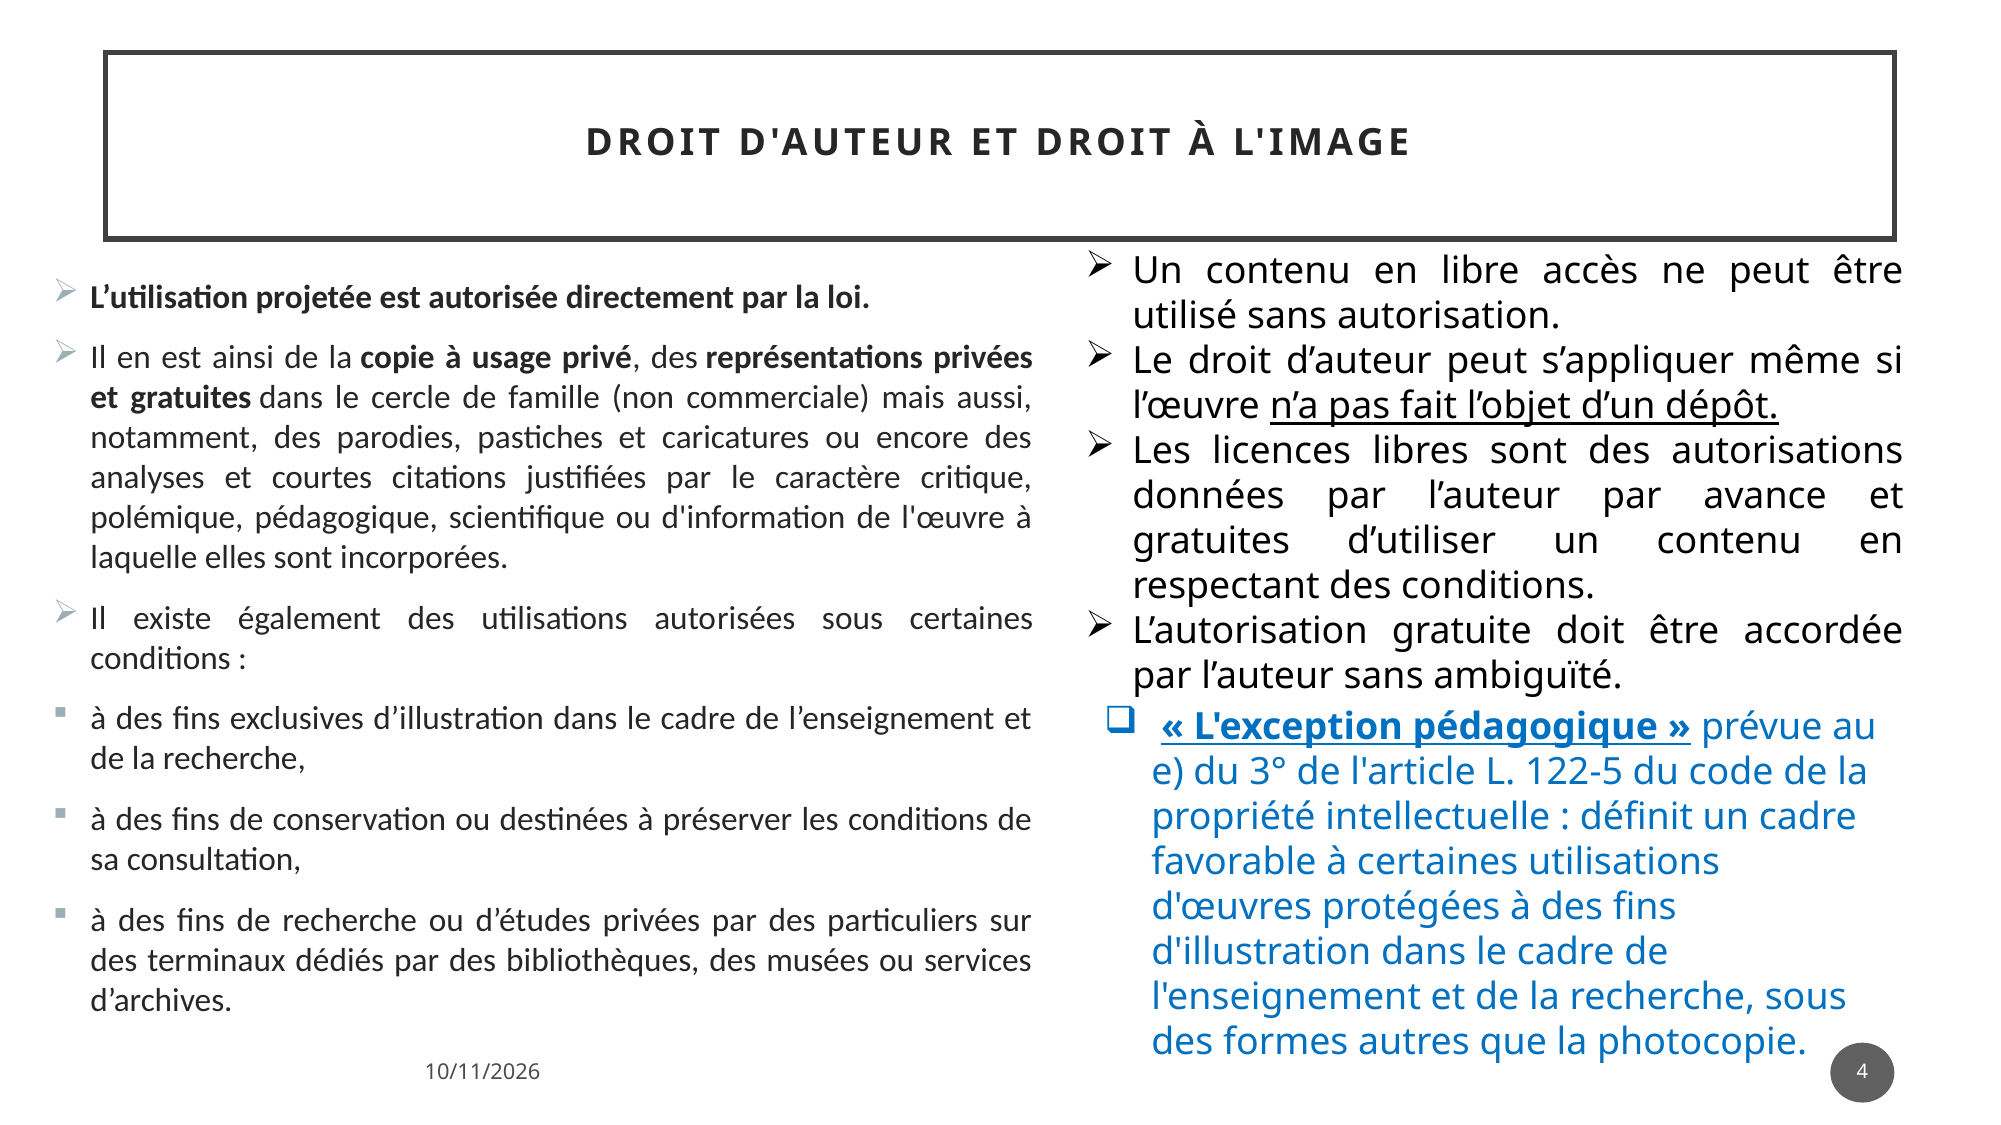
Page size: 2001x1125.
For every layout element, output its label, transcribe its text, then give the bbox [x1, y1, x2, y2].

title Droit d'auteur et droit à l'image [103, 50, 1897, 242]
list L’utilisation projetée est autorisée directement par la loi. Il en est ainsi de la copie à usage privé, des représentations privées et gratuites dans le cercle de famille (non commerciale) mais aussi, notamment, des parodies, pastiches et caricatures ou encore des analyses et courtes citations justifiées par le caractère critique, polémique, pédagogique, scientifique ou d'information de l'œuvre à laquelle elles sont incorporées. Il existe également des utilisations auto­risées sous certaines conditions : à des fins exclusives d’illustration dans le cadre de l’enseignement et de la recherche, à des fins de conservation ou destinées à préserver les conditions de sa consultation, à des fins de recherche ou d’études privées par des particuliers sur des terminaux dédiés par des bibliothèques, des musées ou services d’archives. [37, 267, 1049, 1026]
text_box Un contenu en libre accès ne peut être utilisé sans autorisation. Le droit d’auteur peut s’appliquer même si l’œuvre n’a pas fait l’objet d’un dépôt. Les licences libres sont des autorisations données par l’auteur par avance et gratuites d’utiliser un contenu en respectant des conditions. L’autorisation gratuite doit être accordée par l’auteur sans ambiguïté. [1070, 239, 1919, 749]
text_box « L'exception pédagogique » prévue au e) du 3° de l'article L. 122-5 du code de la propriété intellectuelle : définit un cadre favorable à certaines utilisations d'œuvres protégées à des fins d'illustration dans le cadre de l'enseignement et de la recherche, sous des formes autres que la photocopie. [1089, 694, 1903, 1115]
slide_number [105, 1042, 556, 1103]
